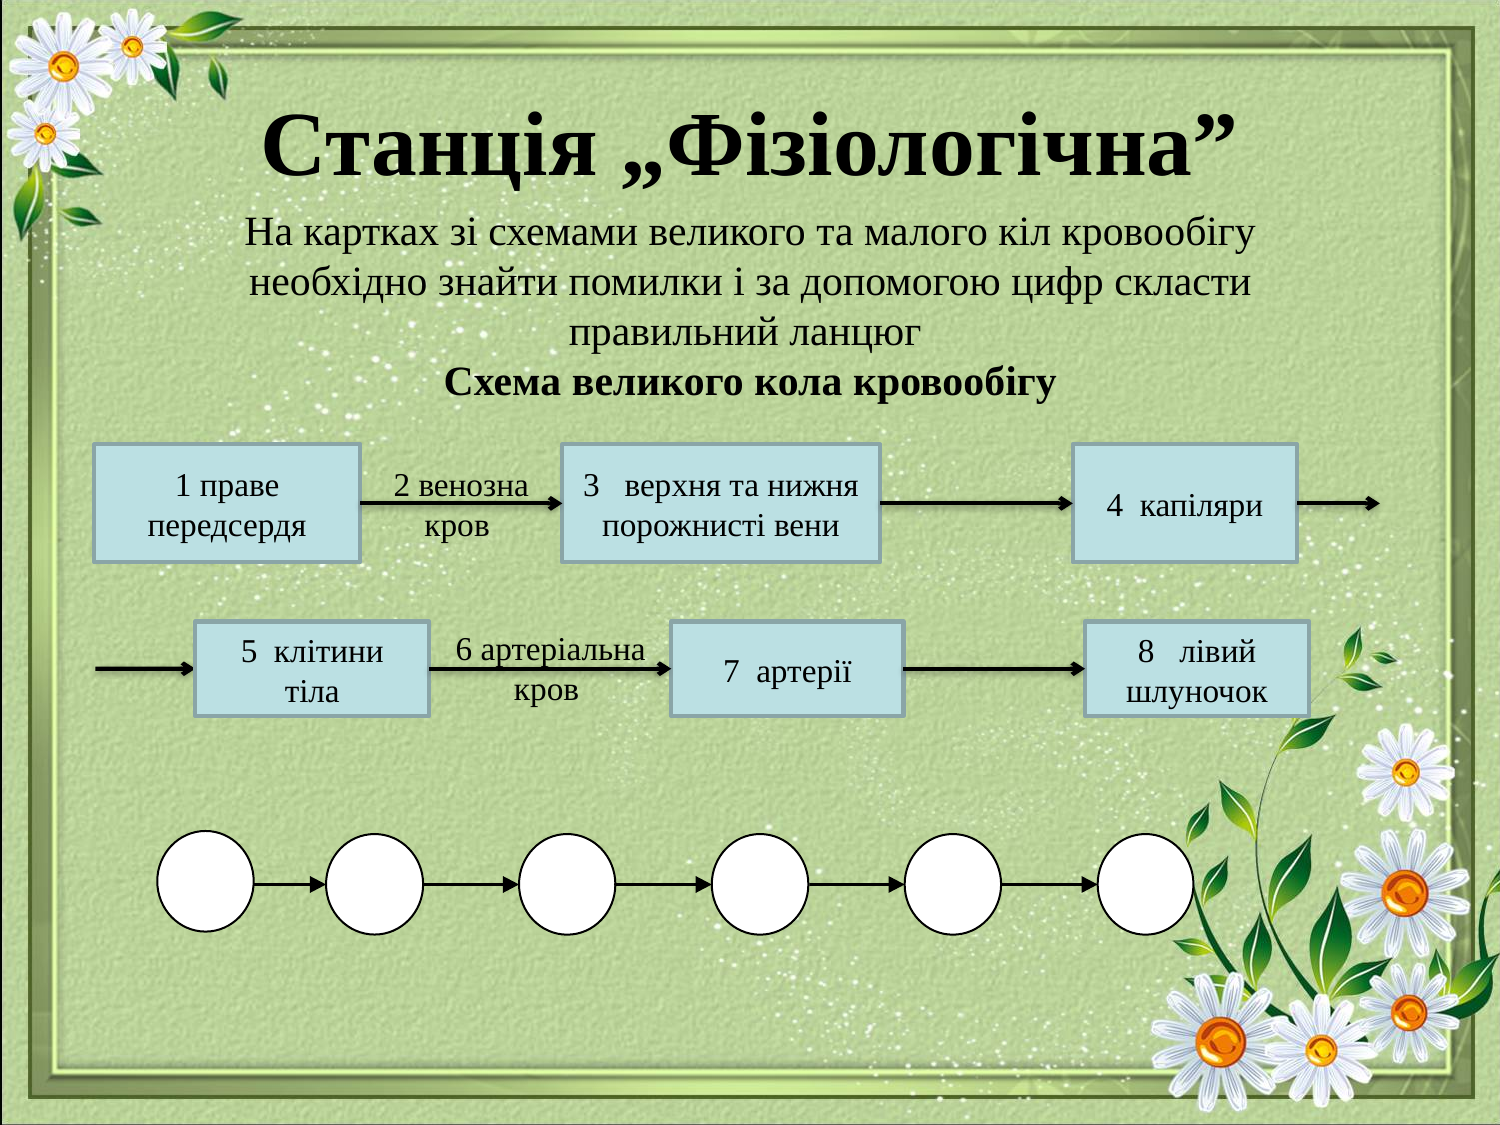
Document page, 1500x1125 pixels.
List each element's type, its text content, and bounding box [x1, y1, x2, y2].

text_box 6 артеріальна кров [430, 620, 672, 668]
picture [0, 0, 1500, 1125]
picture [906, 671, 1083, 715]
text_box 1 праве передсердя [92, 442, 362, 564]
text_box 4 капіляри [1071, 442, 1299, 564]
text_box 2 венозна кров [360, 455, 563, 503]
text_box 2 венозна кров [360, 509, 563, 550]
text_box 3 верхня та нижня порожнисті вени [560, 442, 882, 564]
text_box 5 клітини тіла [193, 619, 431, 714]
text_box На картках зі схемами великого та малого кіл кровообігу необхідно знайти помилки і за допомогою цифр скласти правильний ланцюг Схема великого кола кровообігу [195, 196, 1306, 412]
text_box 8 лівий шлуночок [1083, 619, 1311, 714]
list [0, 715, 1315, 977]
title Станція „Фізіологічна” [75, 45, 1425, 233]
text_box 7 артерії [669, 619, 906, 714]
text_box 6 артеріальна кров [430, 675, 672, 714]
